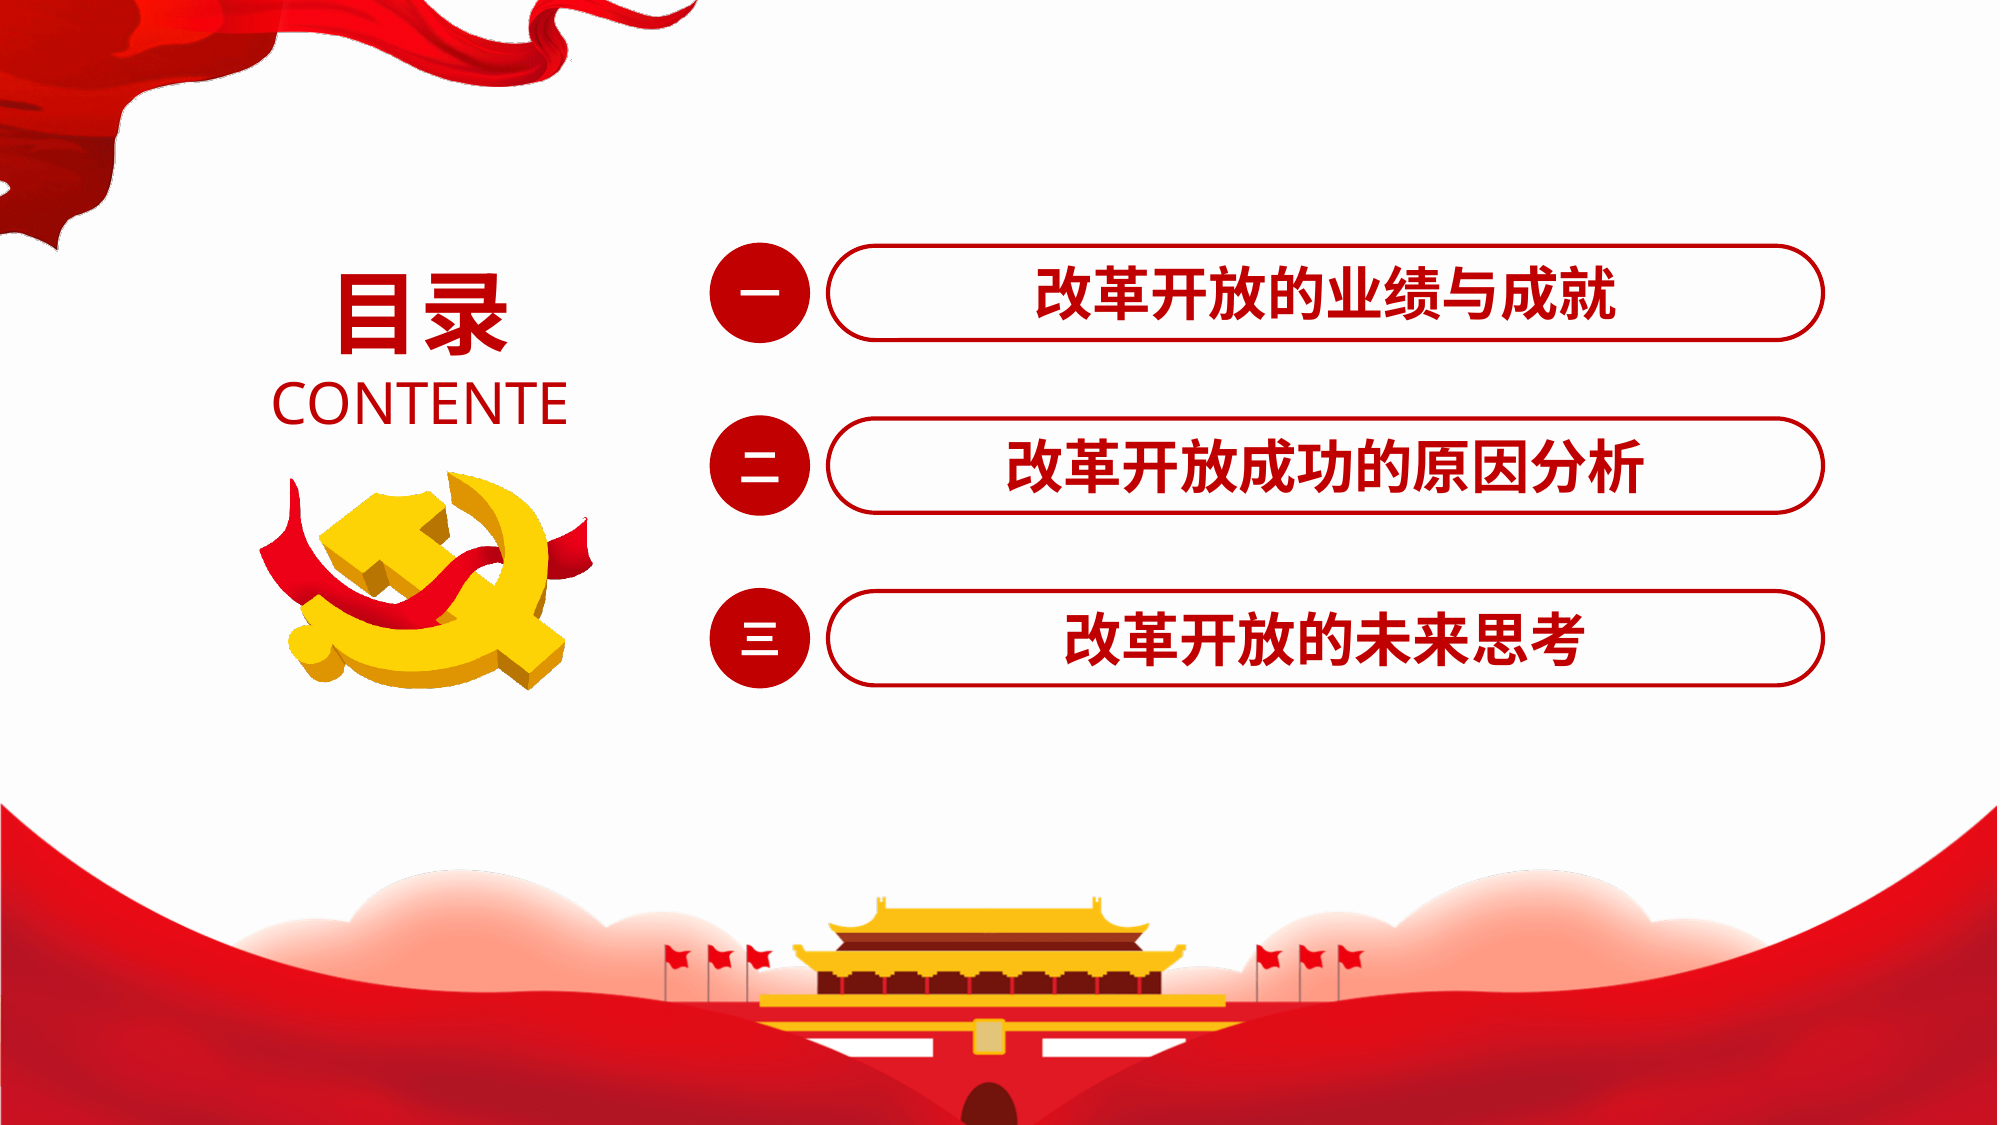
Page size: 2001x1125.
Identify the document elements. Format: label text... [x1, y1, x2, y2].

text_box 改革开放的业绩与成就 [856, 264, 1795, 335]
text_box 一 [709, 242, 811, 344]
text_box [828, 591, 1824, 686]
text_box 改革开放成功的原因分析 [856, 436, 1795, 508]
text_box 二 [709, 415, 811, 516]
text_box 三 [709, 587, 811, 689]
text_box [828, 245, 1824, 341]
picture [0, 0, 711, 255]
text_box 目录 CONTENTE [81, 248, 761, 444]
picture [0, 411, 1997, 1125]
text_box [828, 418, 1824, 513]
text_box 改革开放的未来思考 [856, 609, 1795, 680]
